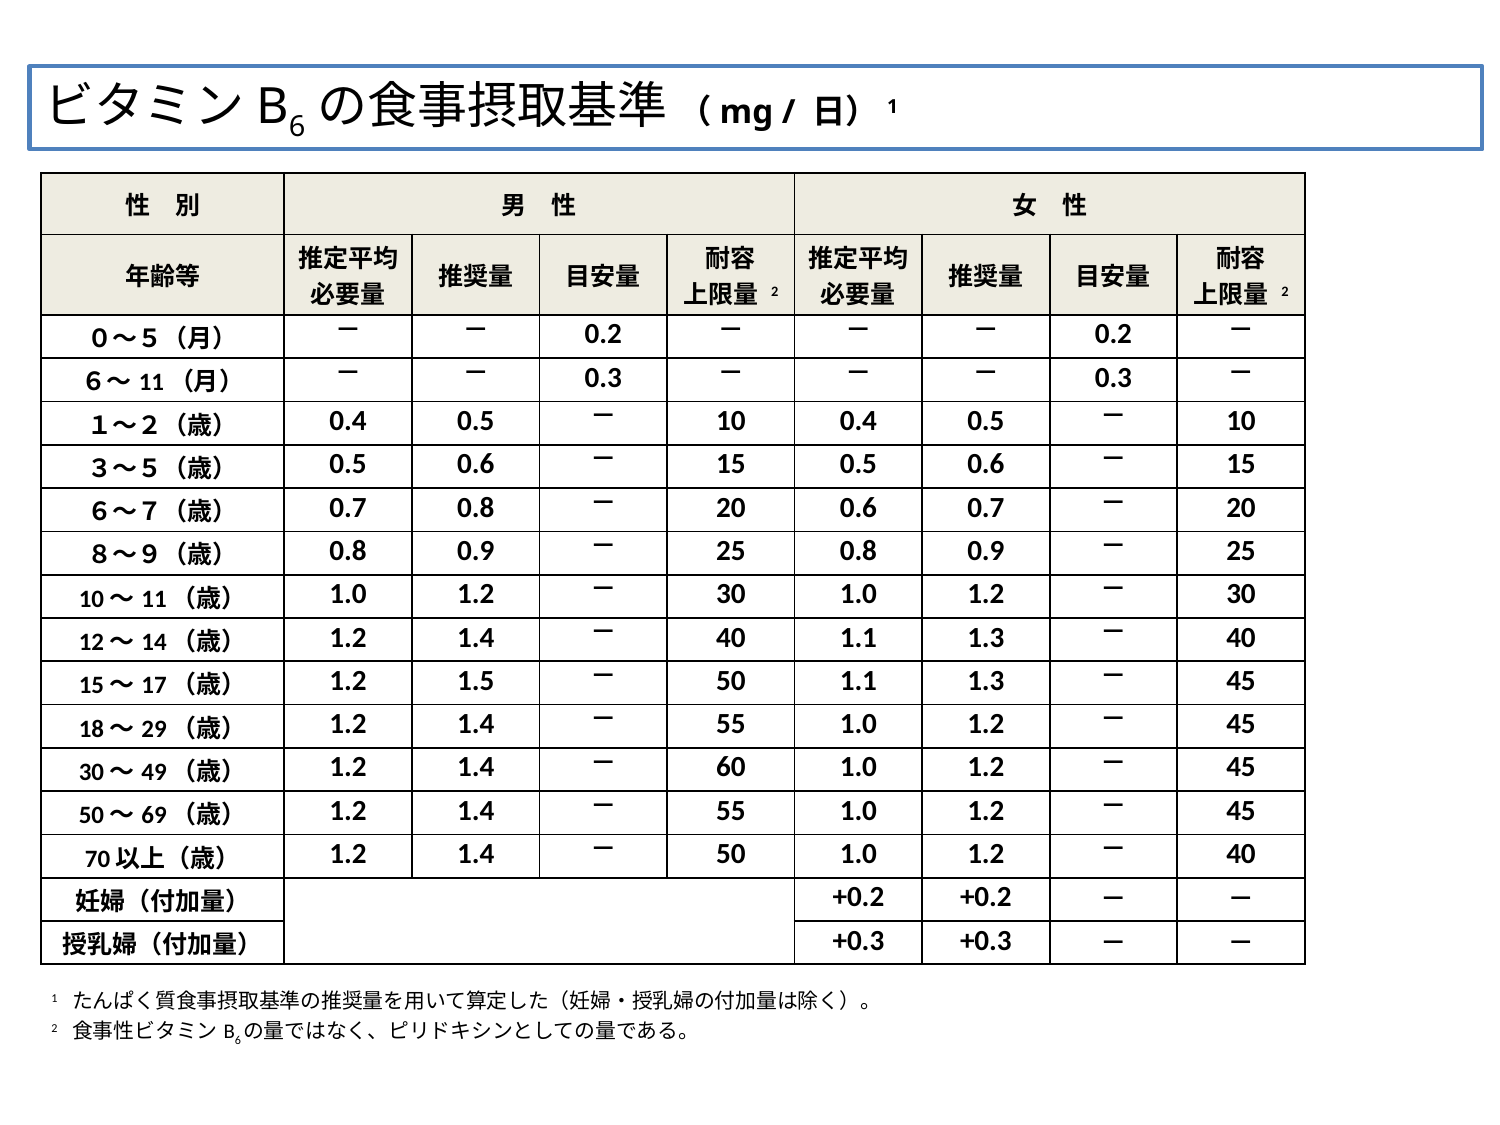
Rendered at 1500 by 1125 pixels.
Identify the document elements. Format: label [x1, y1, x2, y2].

table_cell [42, 662, 283, 704]
table_cell [668, 446, 794, 487]
table_cell [413, 619, 539, 660]
table_cell [795, 489, 921, 531]
table_cell [923, 662, 1049, 704]
table_cell [795, 446, 921, 487]
table_cell [413, 402, 539, 444]
table_cell [1051, 879, 1176, 920]
table_cell [285, 402, 411, 444]
table_cell [795, 316, 921, 357]
text_box [27, 64, 1484, 151]
table_cell [795, 922, 921, 963]
table_cell [923, 359, 1049, 401]
table_header [285, 174, 794, 234]
table_cell [540, 532, 666, 574]
table_cell [540, 316, 666, 357]
table_cell [1178, 879, 1304, 920]
table_cell [285, 705, 411, 747]
table_cell [923, 879, 1049, 920]
table_cell [1178, 402, 1304, 444]
table_header [795, 174, 1304, 234]
table_header [42, 174, 283, 234]
table_cell [42, 316, 283, 357]
table_cell [413, 835, 539, 877]
table_cell [795, 402, 921, 444]
table_cell [1051, 619, 1176, 660]
table_cell [795, 879, 921, 920]
table_cell [668, 705, 794, 747]
table_cell [668, 235, 794, 314]
table_cell [285, 879, 794, 963]
table_cell [923, 532, 1049, 574]
table_cell [1051, 402, 1176, 444]
table_cell [923, 489, 1049, 531]
table_cell [1178, 792, 1304, 834]
table_cell [285, 835, 411, 877]
table_cell [413, 316, 539, 357]
table_cell [1051, 576, 1176, 617]
table_cell [1178, 489, 1304, 531]
table_cell [795, 835, 921, 877]
table_cell [668, 792, 794, 834]
table_cell [1178, 446, 1304, 487]
table_cell [668, 662, 794, 704]
table_cell [1051, 359, 1176, 401]
table_cell [413, 532, 539, 574]
table_cell [42, 879, 283, 920]
table_cell [540, 705, 666, 747]
table_cell [795, 705, 921, 747]
table_cell [1178, 576, 1304, 617]
table_cell [285, 532, 411, 574]
table_cell [923, 922, 1049, 963]
table_cell [668, 359, 794, 401]
table_cell [42, 705, 283, 747]
table_cell [1051, 446, 1176, 487]
table_cell [540, 792, 666, 834]
table_cell [1051, 662, 1176, 704]
table_cell [285, 792, 411, 834]
table_cell [923, 446, 1049, 487]
table_cell [923, 402, 1049, 444]
table_cell [668, 619, 794, 660]
table_cell [668, 489, 794, 531]
table_cell [795, 359, 921, 401]
table_cell [795, 532, 921, 574]
table_cell [413, 662, 539, 704]
table_cell [285, 619, 411, 660]
table_cell [923, 576, 1049, 617]
table_cell [42, 835, 283, 877]
table_cell [42, 402, 283, 444]
table_cell [413, 705, 539, 747]
table_cell [795, 792, 921, 834]
table_cell [923, 316, 1049, 357]
table_cell [285, 489, 411, 531]
table_cell [795, 749, 921, 790]
table_cell [1178, 316, 1304, 357]
table_cell [285, 446, 411, 487]
table_cell [1178, 922, 1304, 963]
table_cell [413, 749, 539, 790]
table_cell [1051, 489, 1176, 531]
table_cell [668, 402, 794, 444]
table_cell [923, 619, 1049, 660]
table_cell [413, 359, 539, 401]
table_cell [1051, 705, 1176, 747]
table_cell [41, 965, 1305, 1043]
table_cell [285, 359, 411, 401]
table_cell [285, 316, 411, 357]
table_cell [668, 316, 794, 357]
table_cell [1178, 662, 1304, 704]
table_cell [42, 792, 283, 834]
table_cell [285, 662, 411, 704]
table_cell [285, 235, 411, 314]
table_cell [285, 749, 411, 790]
table_cell [540, 446, 666, 487]
table_cell [1051, 792, 1176, 834]
table_cell [923, 835, 1049, 877]
table_cell [413, 235, 539, 314]
table_cell [668, 532, 794, 574]
table_cell [42, 489, 283, 531]
table_cell [540, 619, 666, 660]
table_cell [923, 705, 1049, 747]
table_cell [42, 235, 283, 314]
table_cell [668, 749, 794, 790]
table_cell [42, 922, 283, 963]
table_cell [1178, 705, 1304, 747]
table_cell [413, 576, 539, 617]
table_cell [668, 576, 794, 617]
table_cell [540, 235, 666, 314]
table_cell [795, 662, 921, 704]
table_cell [42, 576, 283, 617]
table_cell [42, 446, 283, 487]
table_cell [923, 749, 1049, 790]
table_cell [540, 662, 666, 704]
table_cell [1178, 359, 1304, 401]
table_cell [1178, 532, 1304, 574]
table_cell [1178, 619, 1304, 660]
table_cell [540, 835, 666, 877]
table_cell [1051, 235, 1176, 314]
table_cell [923, 792, 1049, 834]
table_cell [1051, 749, 1176, 790]
table_cell [42, 619, 283, 660]
table_cell [1178, 235, 1304, 314]
table_cell [540, 359, 666, 401]
table_cell [795, 235, 921, 314]
table_cell [413, 489, 539, 531]
table_cell [413, 446, 539, 487]
table_cell [668, 835, 794, 877]
table_cell [1178, 835, 1304, 877]
table_cell [42, 532, 283, 574]
table_cell [540, 576, 666, 617]
table_cell [42, 359, 283, 401]
table_cell [540, 402, 666, 444]
table_cell [1178, 749, 1304, 790]
table_cell [540, 489, 666, 531]
table_cell [42, 749, 283, 790]
table_cell [285, 576, 411, 617]
table_cell [923, 235, 1049, 314]
table_cell [540, 749, 666, 790]
table_cell [1051, 532, 1176, 574]
table_cell [1051, 316, 1176, 357]
table_cell [1051, 835, 1176, 877]
table_cell [795, 576, 921, 617]
table_cell [1051, 922, 1176, 963]
table_cell [795, 619, 921, 660]
table_cell [413, 792, 539, 834]
